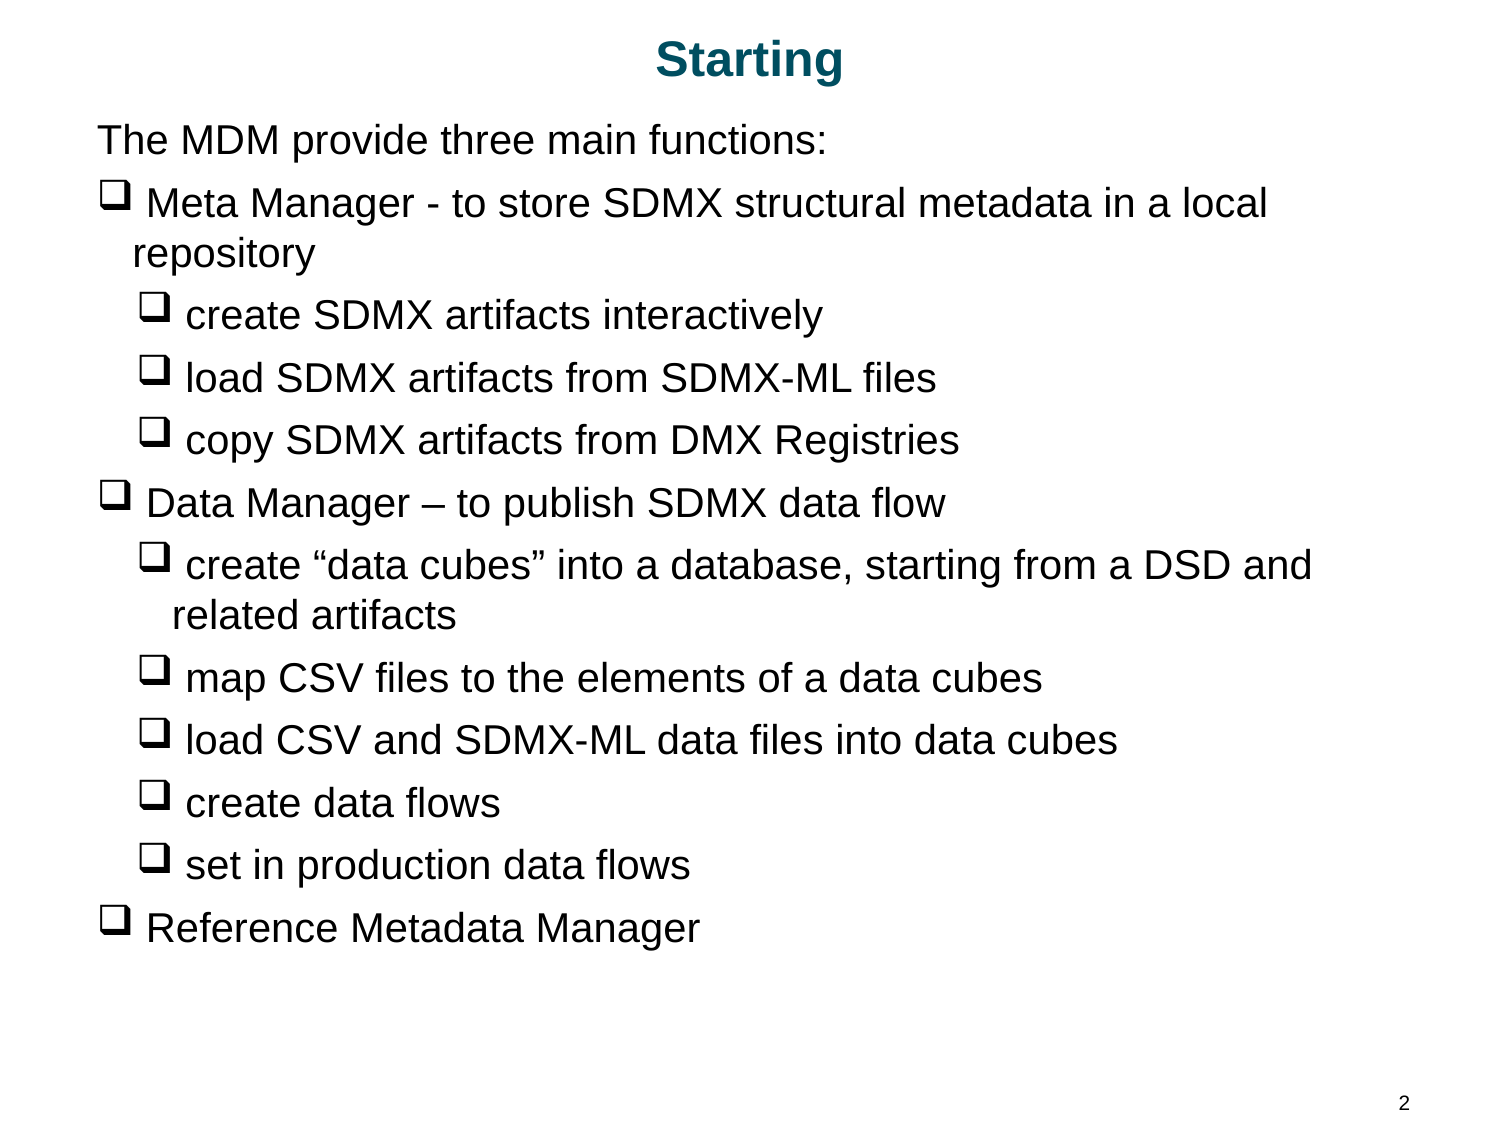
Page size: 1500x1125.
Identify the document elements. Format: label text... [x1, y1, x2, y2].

text_box The MDM provide three main functions: Meta Manager - to store SDMX structural metadata in a local repository create SDMX artifacts interactively load SDMX artifacts from SDMX-ML files copy SDMX artifacts from DMX Registries Data Manager – to publish SDMX data flow create “data cubes” into a database, starting from a DSD and related artifacts map CSV files to the elements of a data cubes load CSV and SDMX-ML data files into data cubes create data flows set in production data flows Reference Metadata Manager [82, 105, 1434, 1125]
title Starting [75, 20, 1425, 94]
